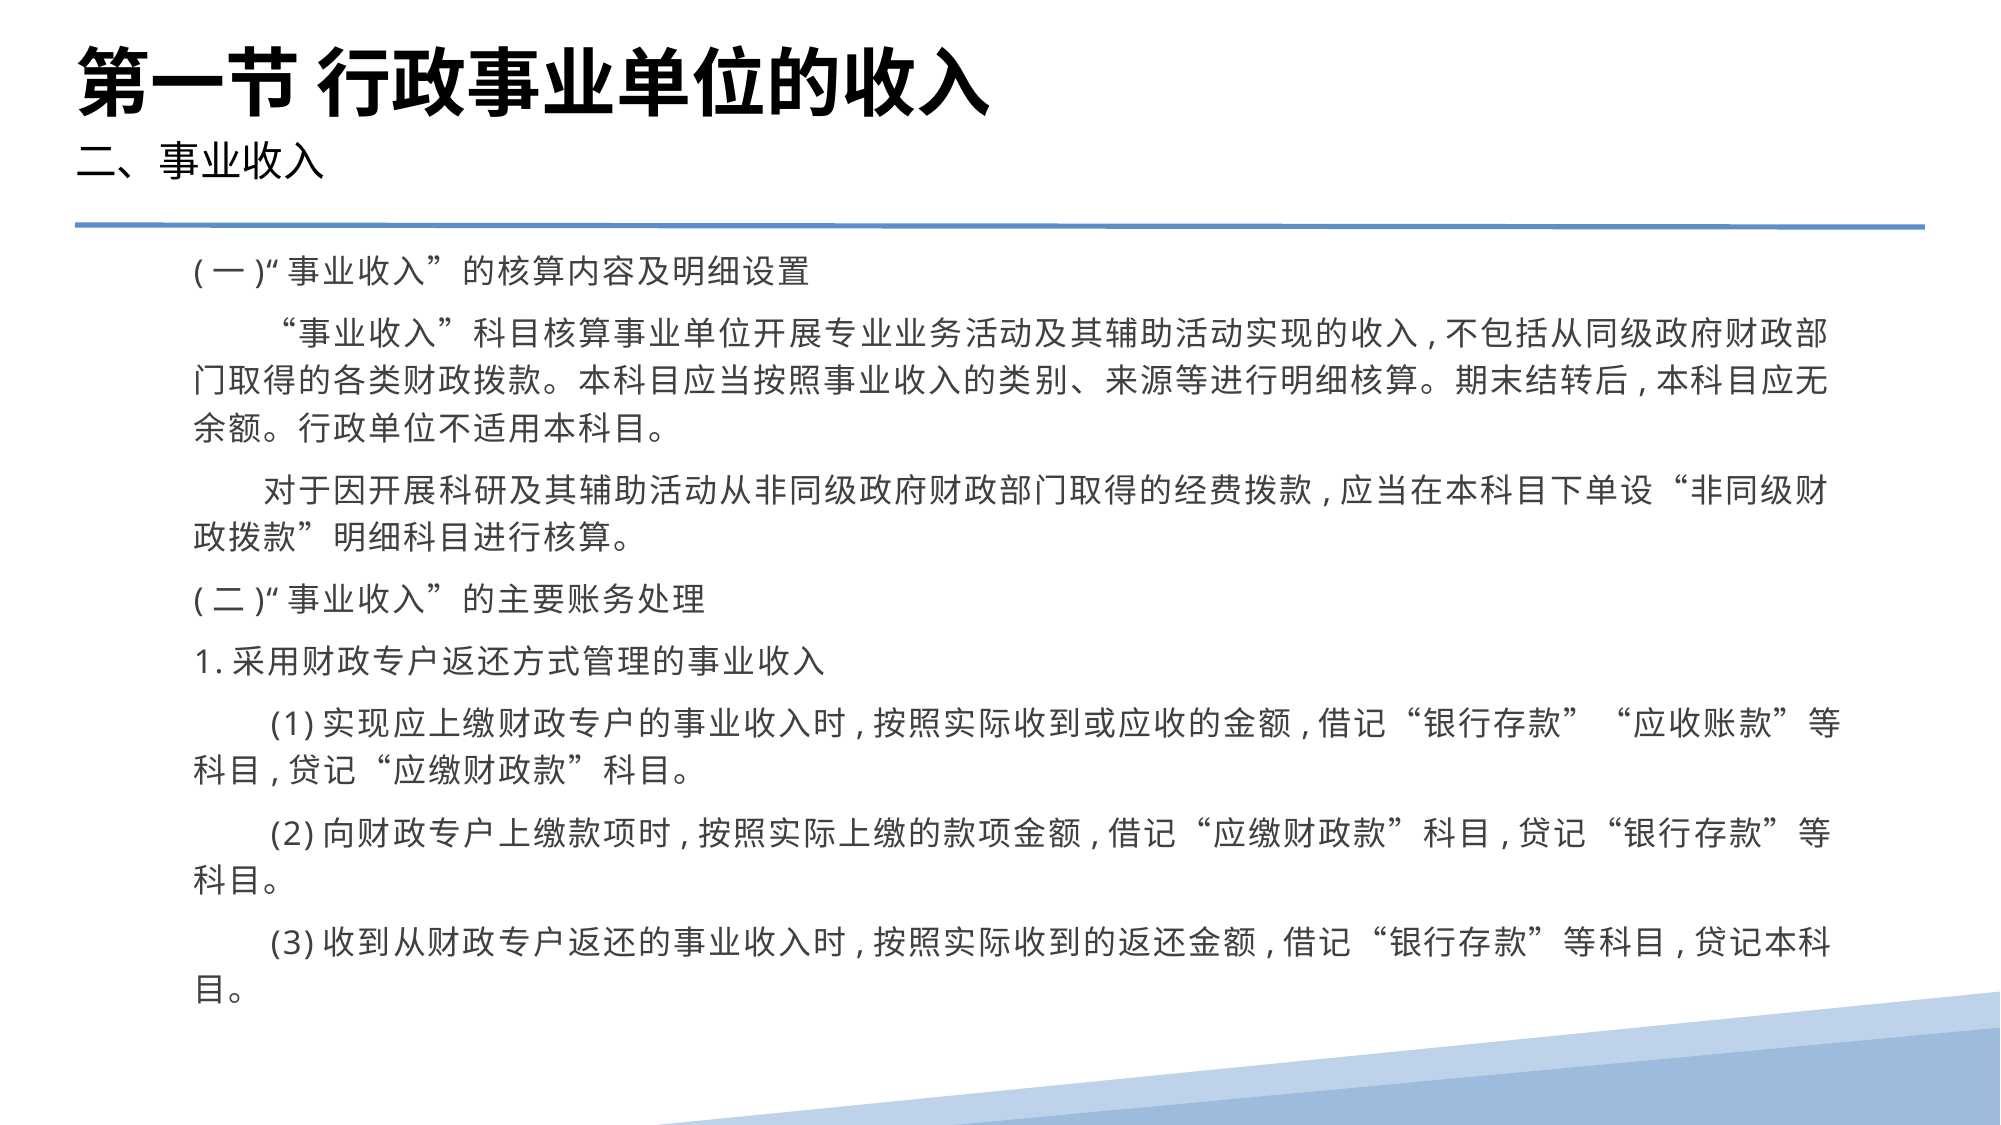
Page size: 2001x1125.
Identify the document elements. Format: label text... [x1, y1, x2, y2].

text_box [74, 224, 1925, 228]
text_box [656, 991, 2000, 1125]
text_box 第一节 行政事业单位的收入 [75, 24, 1925, 124]
text_box (一)“事业收入”的核算内容及明细设置 “事业收入”科目核算事业单位开展专业业务活动及其辅助活动实现的收入,不包括从同级政府财政部门取得的各类财政拨款。本科目应当按照事业收入的类别、来源等进行明细核算。期末结转后,本科目应无余额。行政单位不适用本科目。 对于因开展科研及其辅助活动从非同级政府财政部门取得的经费拨款,应当在本科目下单设“非同级财政拨款”明细科目进行核算。 (二)“事业收入”的主要账务处理 1.采用财政专户返还方式管理的事业收入 (1)实现应上缴财政专户的事业收入时,按照实际收到或应收的金额,借记“银行存款”“应收账款”等科目,贷记“应缴财政款”科目。 (2)向财政专户上缴款项时,按照实际上缴的款项金额,借记“应缴财政款”科目,贷记“银行存款”等科目。 (3)收到从财政专户返还的事业收入时,按照实际收到的返还金额,借记“银行存款”等科目,贷记本科目。 [183, 233, 1877, 1017]
text_box 二、事业收入 [75, 124, 1925, 200]
